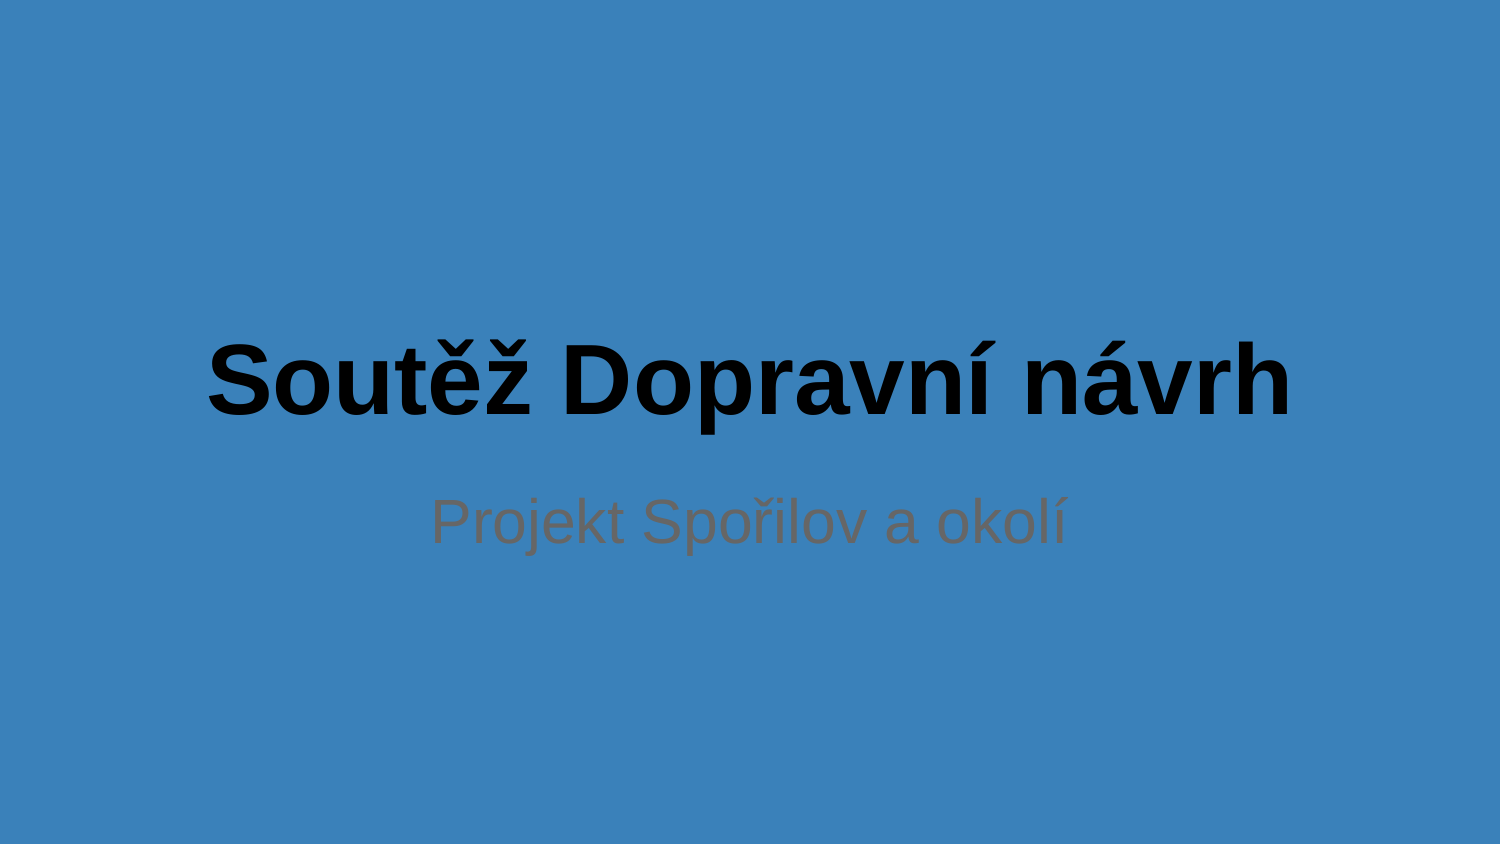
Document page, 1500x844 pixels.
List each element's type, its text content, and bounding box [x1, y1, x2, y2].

title Soutěž Dopravní návrh [112, 279, 1388, 450]
subtitle Projekt Spořilov a okolí [112, 465, 1388, 844]
